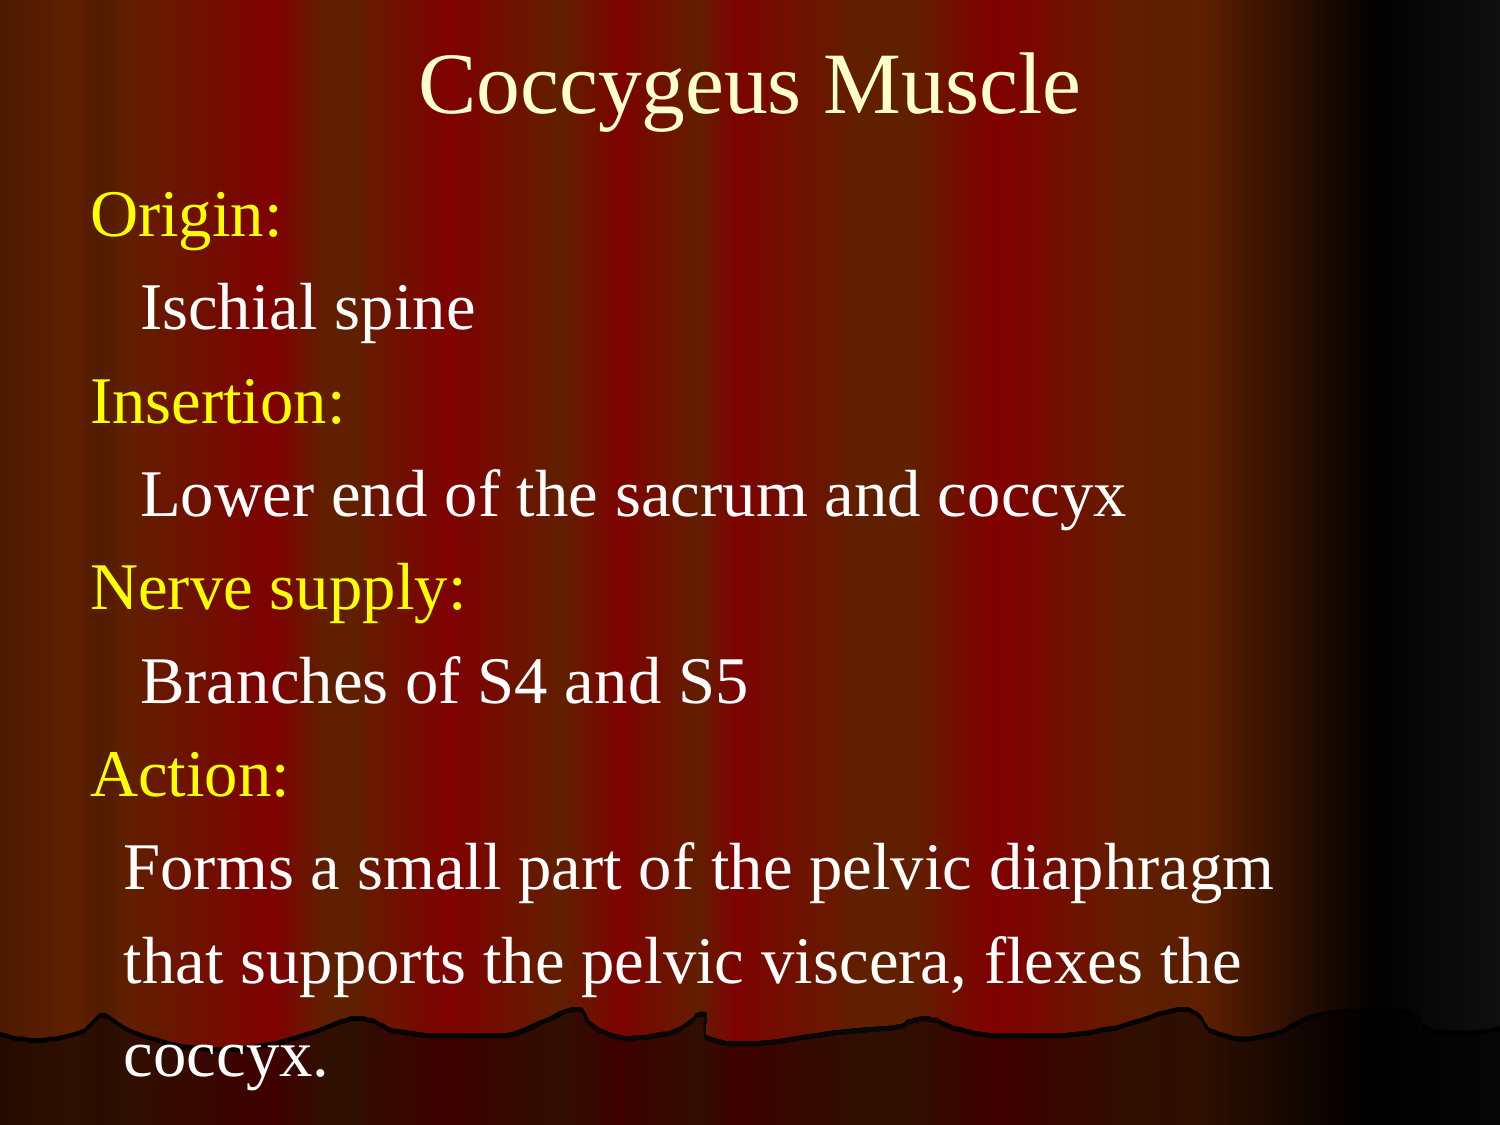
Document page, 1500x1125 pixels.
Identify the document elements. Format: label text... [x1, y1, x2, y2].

title Coccygeus Muscle [74, 45, 1426, 113]
list Origin: Ischial spine Insertion: Lower end of the sacrum and coccyx Nerve supply: Branches of S4 and S5 Action: Forms a small part of the pelvic diaphragm that supports the pelvic viscera, flexes the coccyx. [74, 162, 1426, 906]
